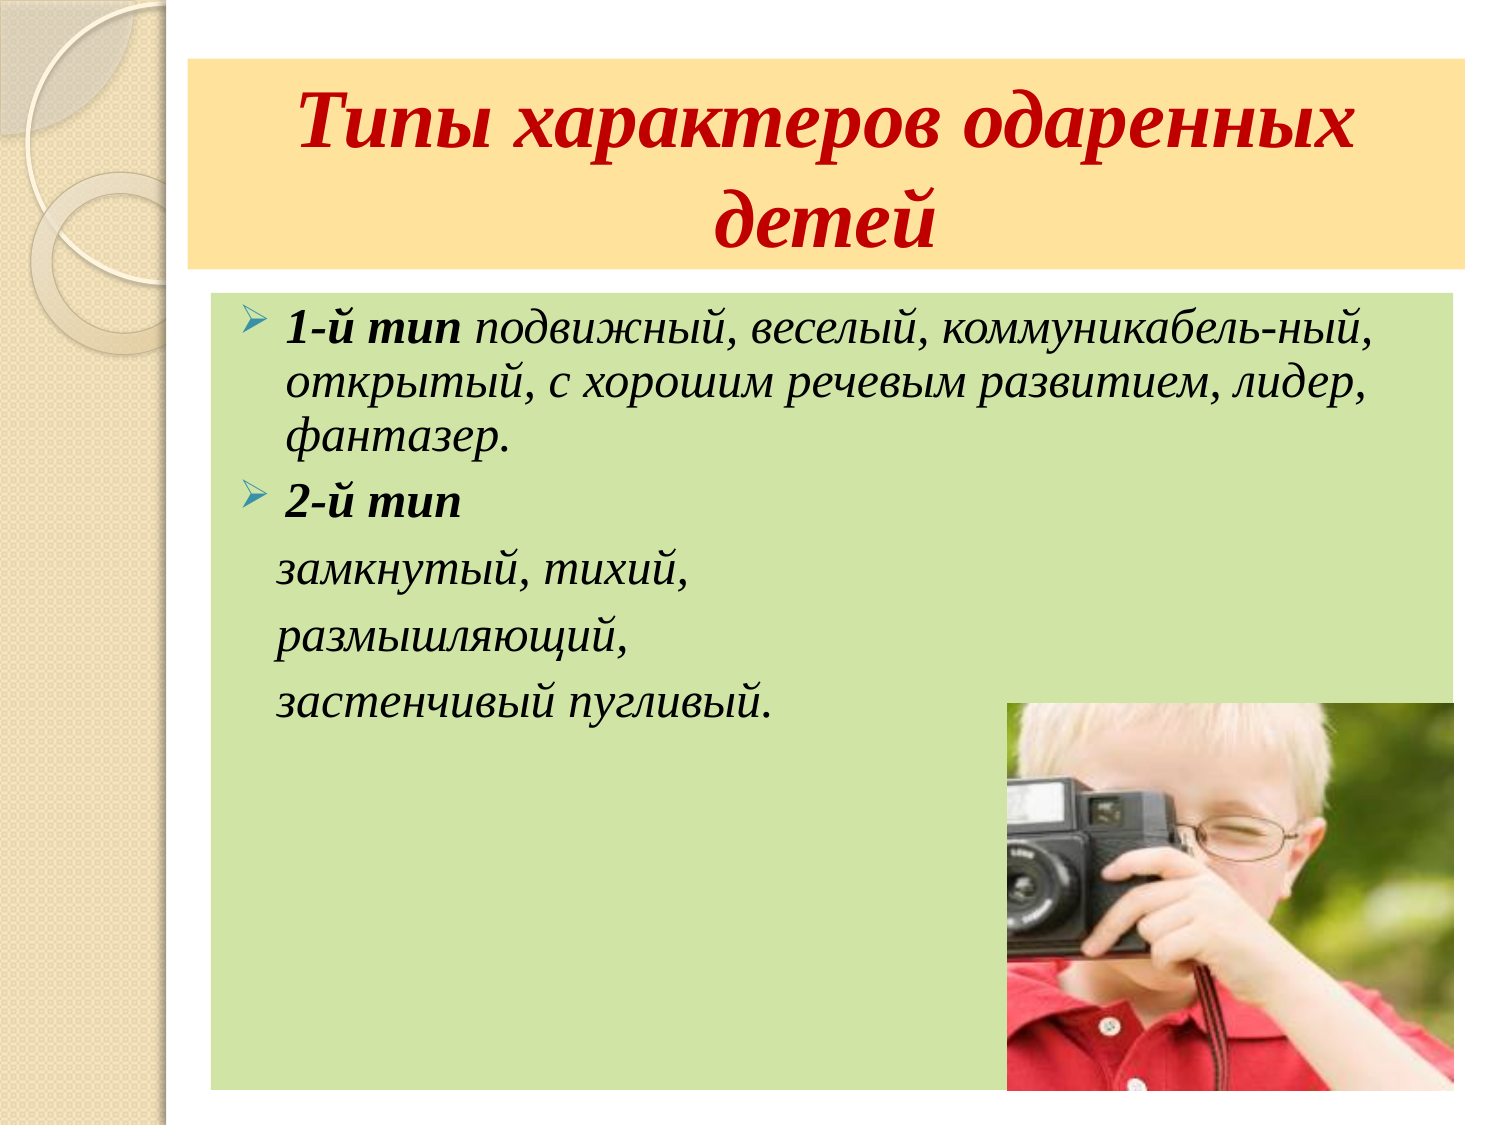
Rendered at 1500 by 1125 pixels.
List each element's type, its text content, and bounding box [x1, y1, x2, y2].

picture [1007, 702, 1454, 1092]
title Типы характеров одаренных детей [187, 58, 1465, 270]
list 1-й тип подвижный, веселый, коммуникабель-ный, открытый, с хорошим речевым развитием, лидер, фантазер. 2-й тип замкнутый, тихий, размышляющий, застенчивый пугливый. [210, 292, 1454, 1090]
